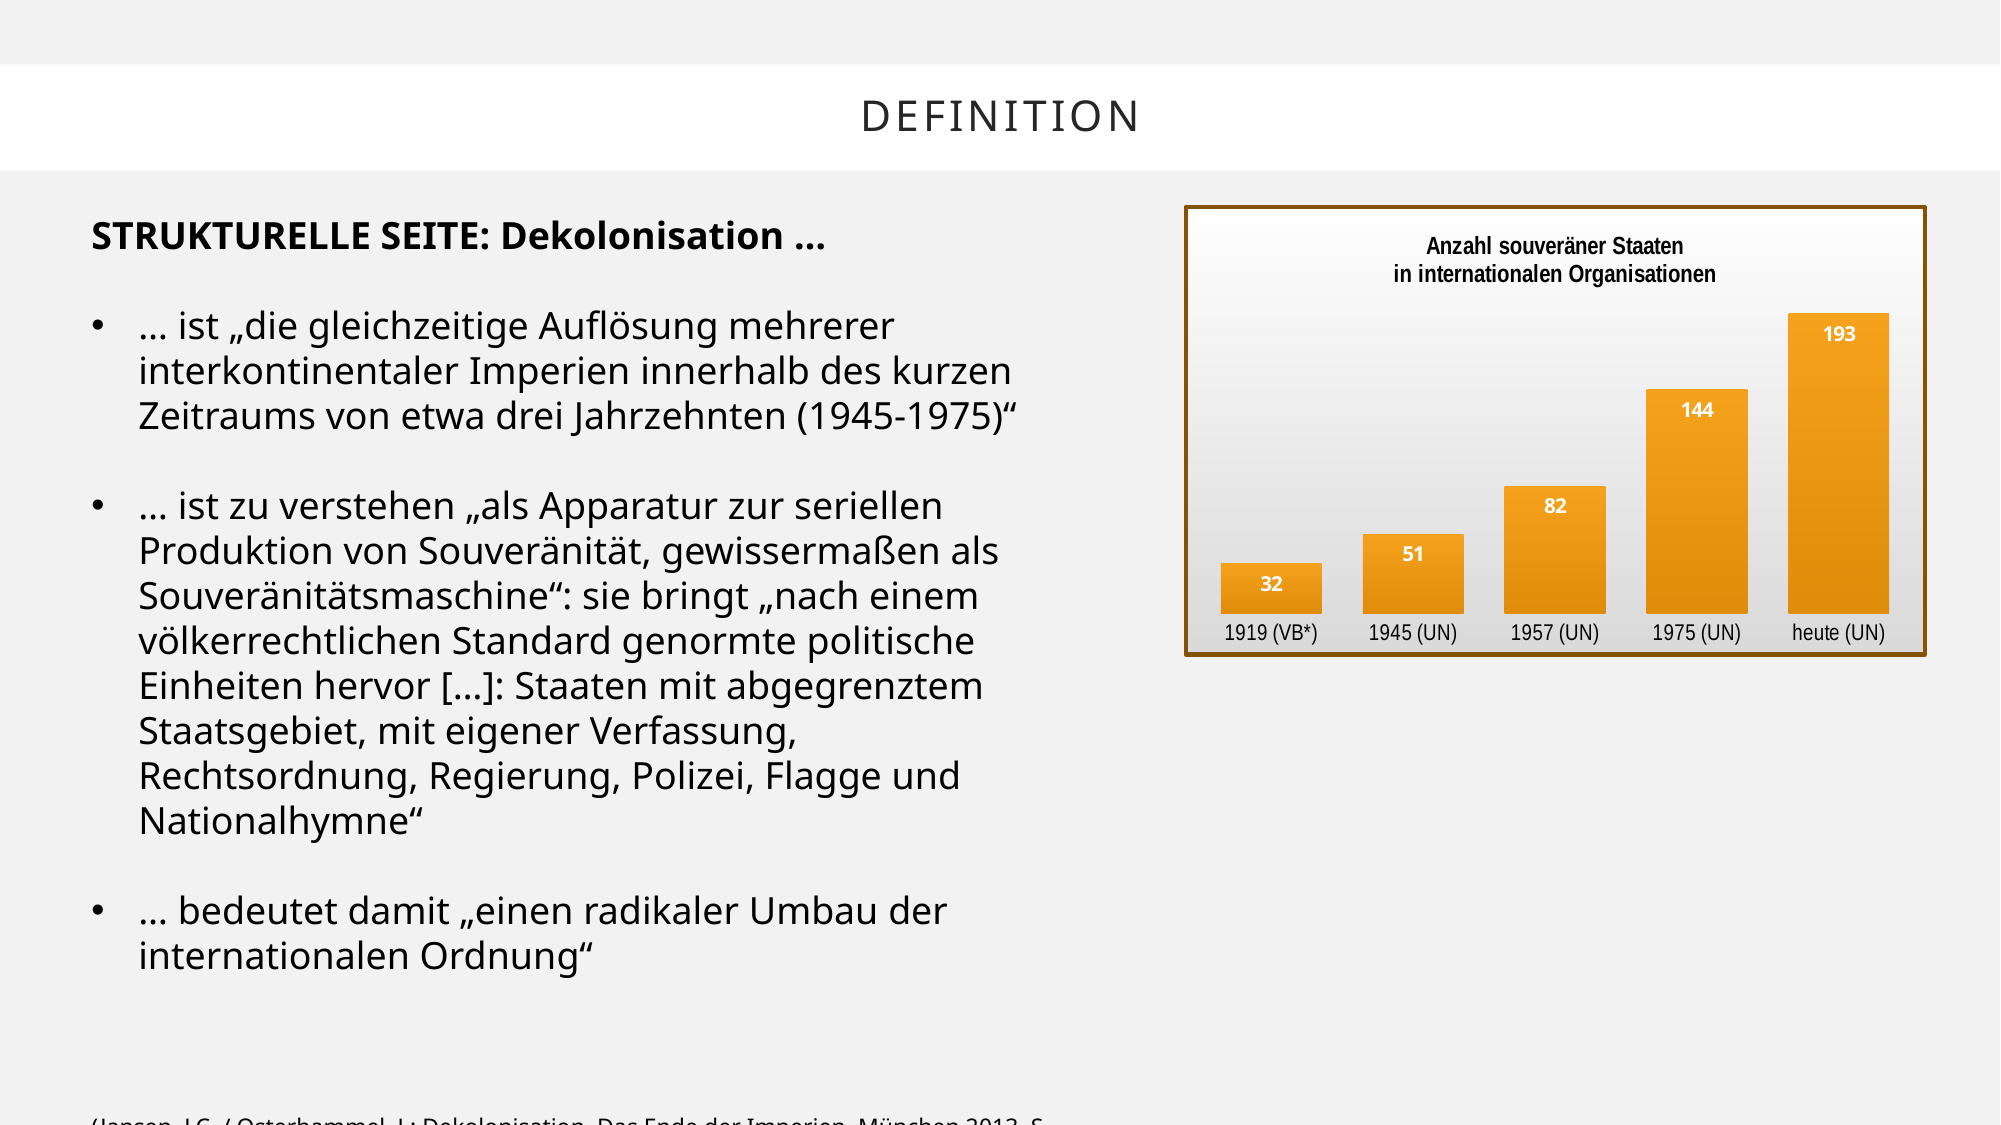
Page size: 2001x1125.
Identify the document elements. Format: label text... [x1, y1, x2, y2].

title Definition [0, 62, 2000, 173]
chart [1183, 204, 1927, 657]
text_box STRUKTURELLE SEITE: Dekolonisation … … ist „die gleichzeitige Auflösung mehrerer interkontinentaler Imperien innerhalb des kurzen Zeitraums von etwa drei Jahrzehnten (1945-1975)“ … ist zu verstehen „als Apparatur zur seriellen Produktion von Souveränität, gewissermaßen als Souveränitätsmaschine“: sie bringt „nach einem völkerrechtlichen Standard genormte politische Einheiten hervor […]: Staaten mit abgegrenztem Staatsgebiet, mit eigener Verfassung, Rechtsordnung, Regierung, Polizei, Flagge und Nationalhymne“ … bedeutet damit „einen radikaler Umbau der internationalen Ordnung“ (Jansen, J.C. / Osterhammel, J.: Dekolonisation. Das Ende der Imperien, München 2013, S. 7, 12f., 15; Zahlen rechts nach: ebd., S. 13) [76, 204, 1078, 1125]
